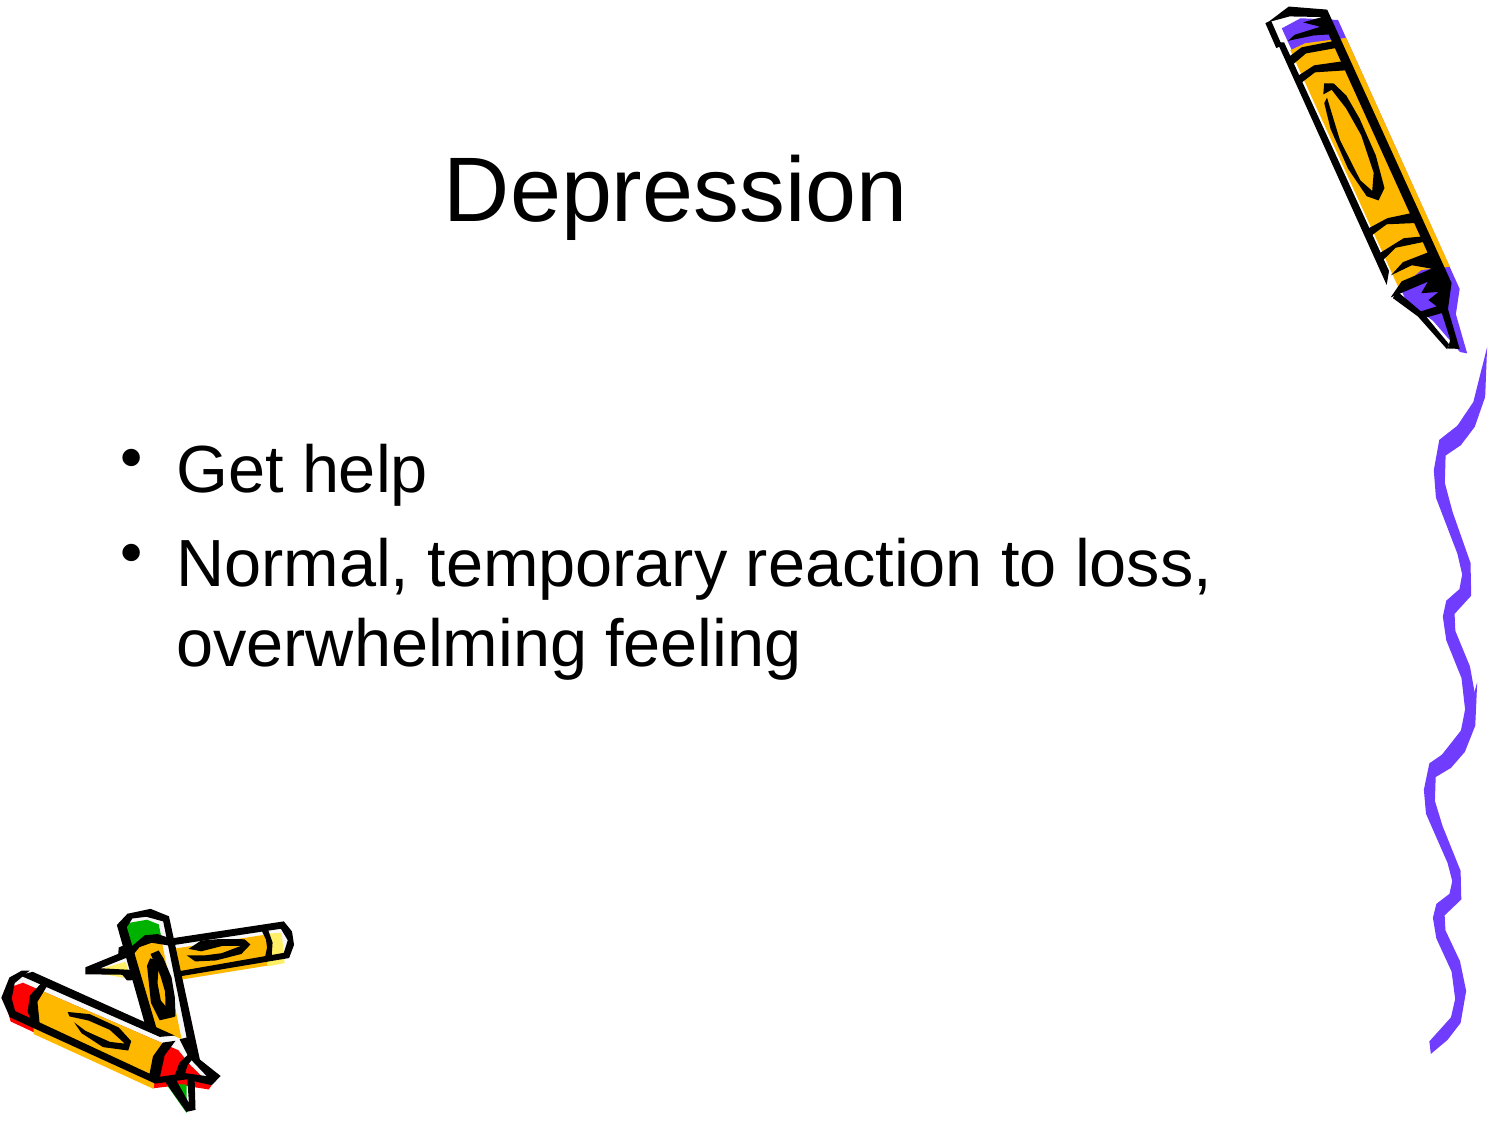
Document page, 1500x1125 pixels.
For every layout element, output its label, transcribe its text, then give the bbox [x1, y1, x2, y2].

list Get help Normal, temporary reaction to loss, overwhelming feeling [111, 417, 1376, 1125]
title Depression [111, 0, 1241, 248]
